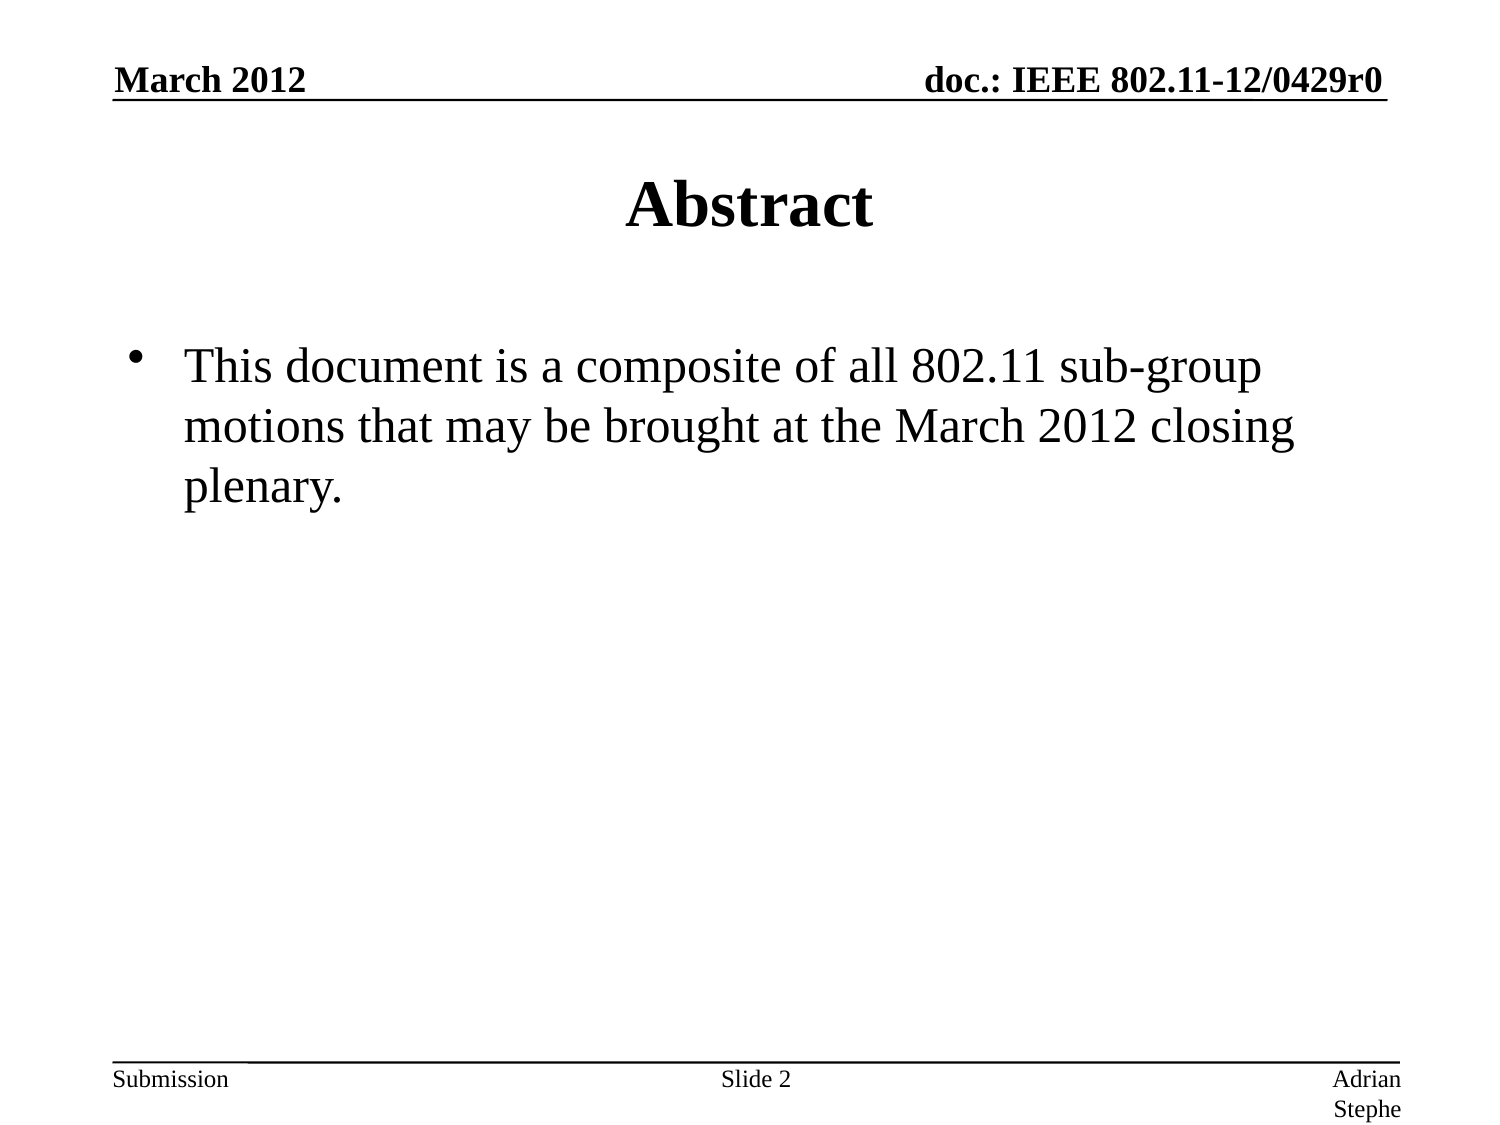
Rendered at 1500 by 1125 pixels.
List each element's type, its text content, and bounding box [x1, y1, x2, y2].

footer Adrian Stephens, Intel Corporation [1324, 1061, 1402, 1093]
list This document is a composite of all 802.11 sub-group motions that may be brought at the March 2012 closing plenary. [112, 324, 1388, 1000]
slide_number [114, 54, 374, 101]
slide_number Slide 2 [712, 1061, 800, 1093]
title Abstract [112, 112, 1388, 288]
